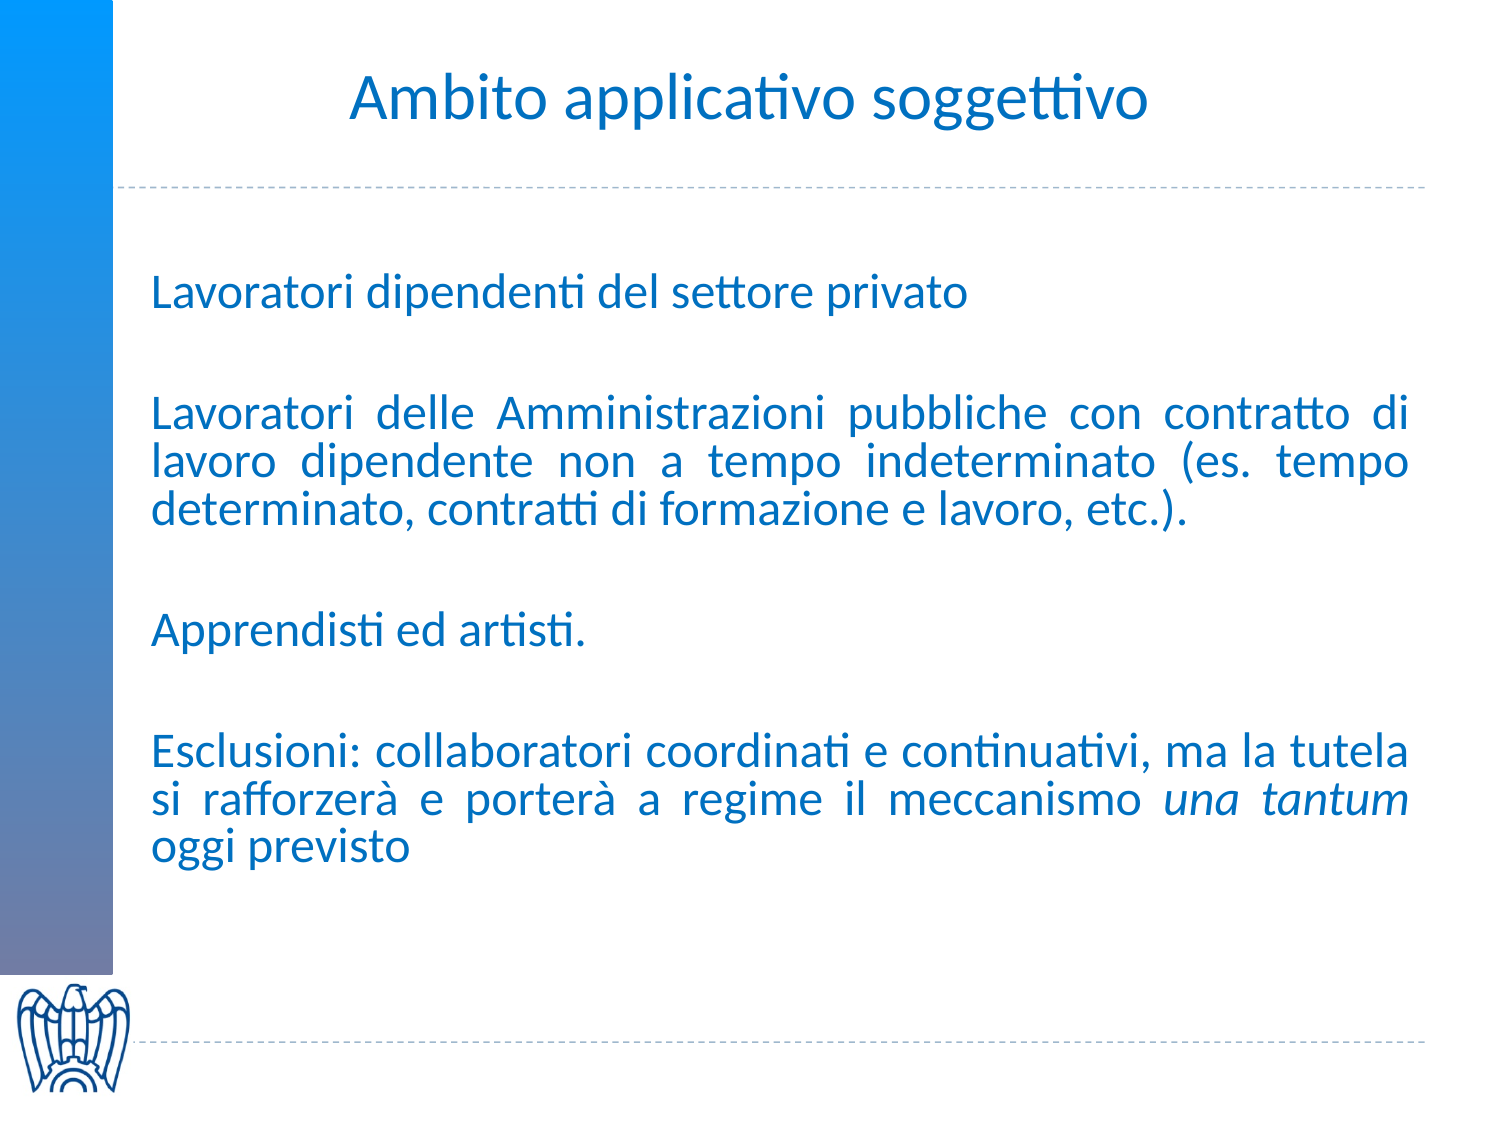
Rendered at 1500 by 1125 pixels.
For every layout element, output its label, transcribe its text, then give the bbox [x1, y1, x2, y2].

list Lavoratori dipendenti del settore privato Lavoratori delle Amministrazioni pubbliche con contratto di lavoro dipendente non a tempo indeterminato (es. tempo determinato, contratti di formazione e lavoro, etc.). Apprendisti ed artisti. Esclusioni: collaboratori coordinati e continuativi, ma la tutela si rafforzerà e porterà a regime il meccanismo una tantum oggi previsto [135, 262, 1425, 1005]
text_box [0, 0, 113, 974]
picture [0, 974, 134, 1113]
title Ambito applicativo soggettivo [113, 45, 1425, 149]
